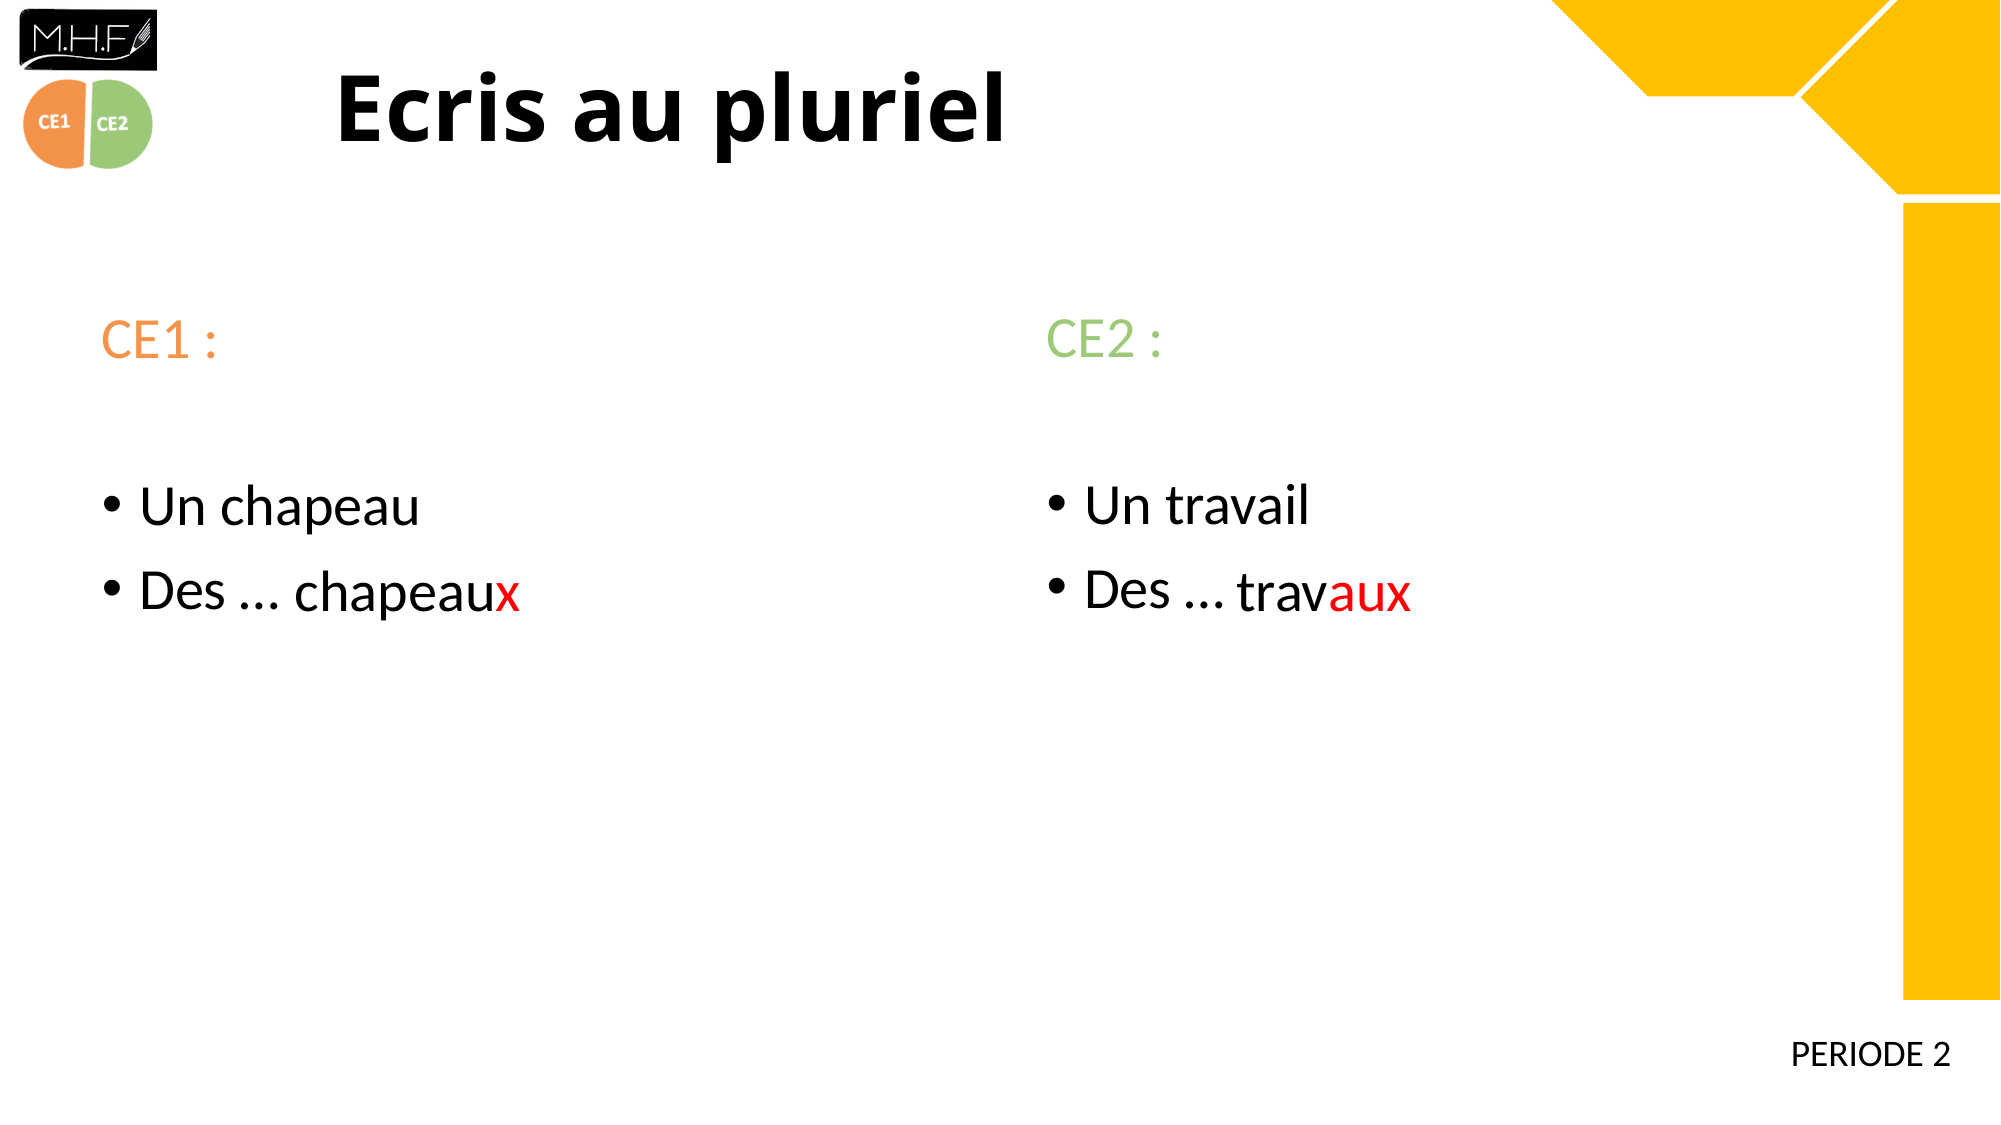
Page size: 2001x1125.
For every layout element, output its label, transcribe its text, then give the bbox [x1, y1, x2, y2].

title Ecris au pluriel [318, 3, 1865, 221]
picture [1, 7, 177, 207]
text_box [1549, 0, 1892, 98]
text_box CE2 : Un travail Des … [1031, 299, 1853, 1014]
text_box PERIODE 2 [1362, 1021, 1967, 1125]
text_box chapeaux travaux [253, 545, 1624, 631]
text_box [1799, 0, 2000, 196]
text_box [1902, 202, 2000, 1001]
list CE1 : Un chapeau Des … [86, 300, 897, 1015]
